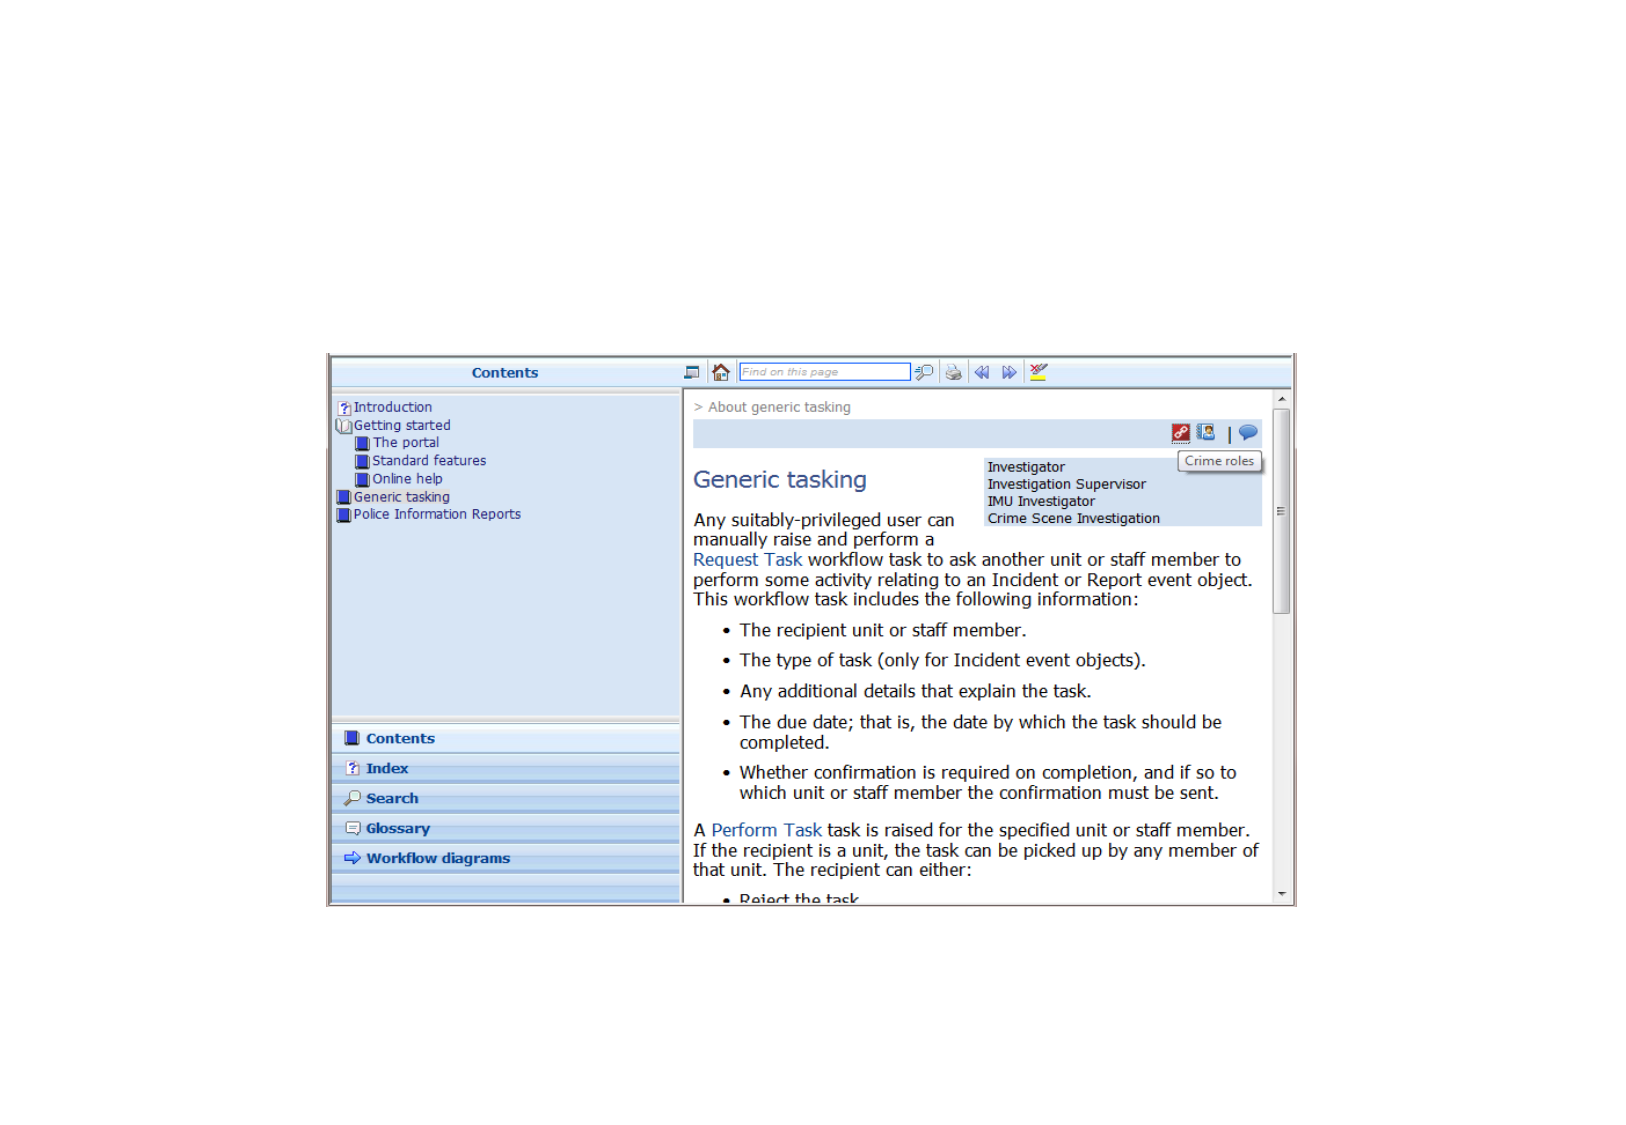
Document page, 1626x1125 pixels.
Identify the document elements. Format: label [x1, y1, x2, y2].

picture [326, 352, 1297, 907]
